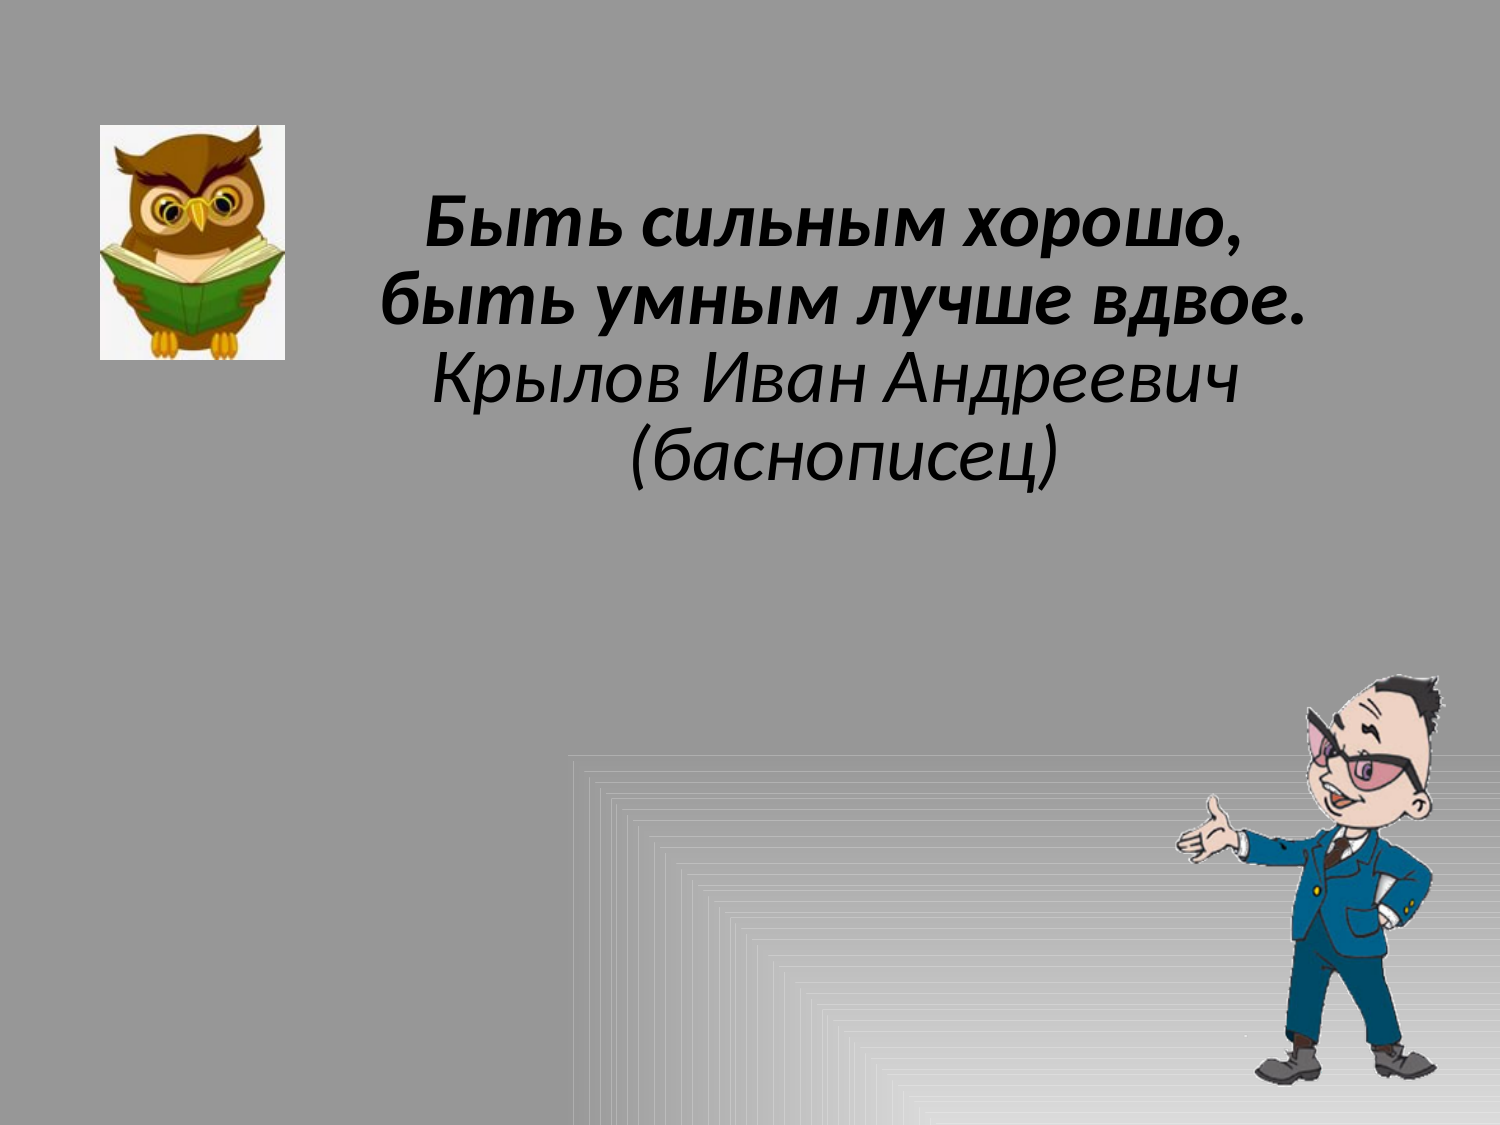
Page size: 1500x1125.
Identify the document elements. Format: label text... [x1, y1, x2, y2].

title Быть сильным хорошо, быть умным лучше вдвое. Крылов Иван Андреевич (баснописец) [348, 101, 1341, 587]
picture [100, 125, 285, 361]
picture [1174, 674, 1447, 1088]
